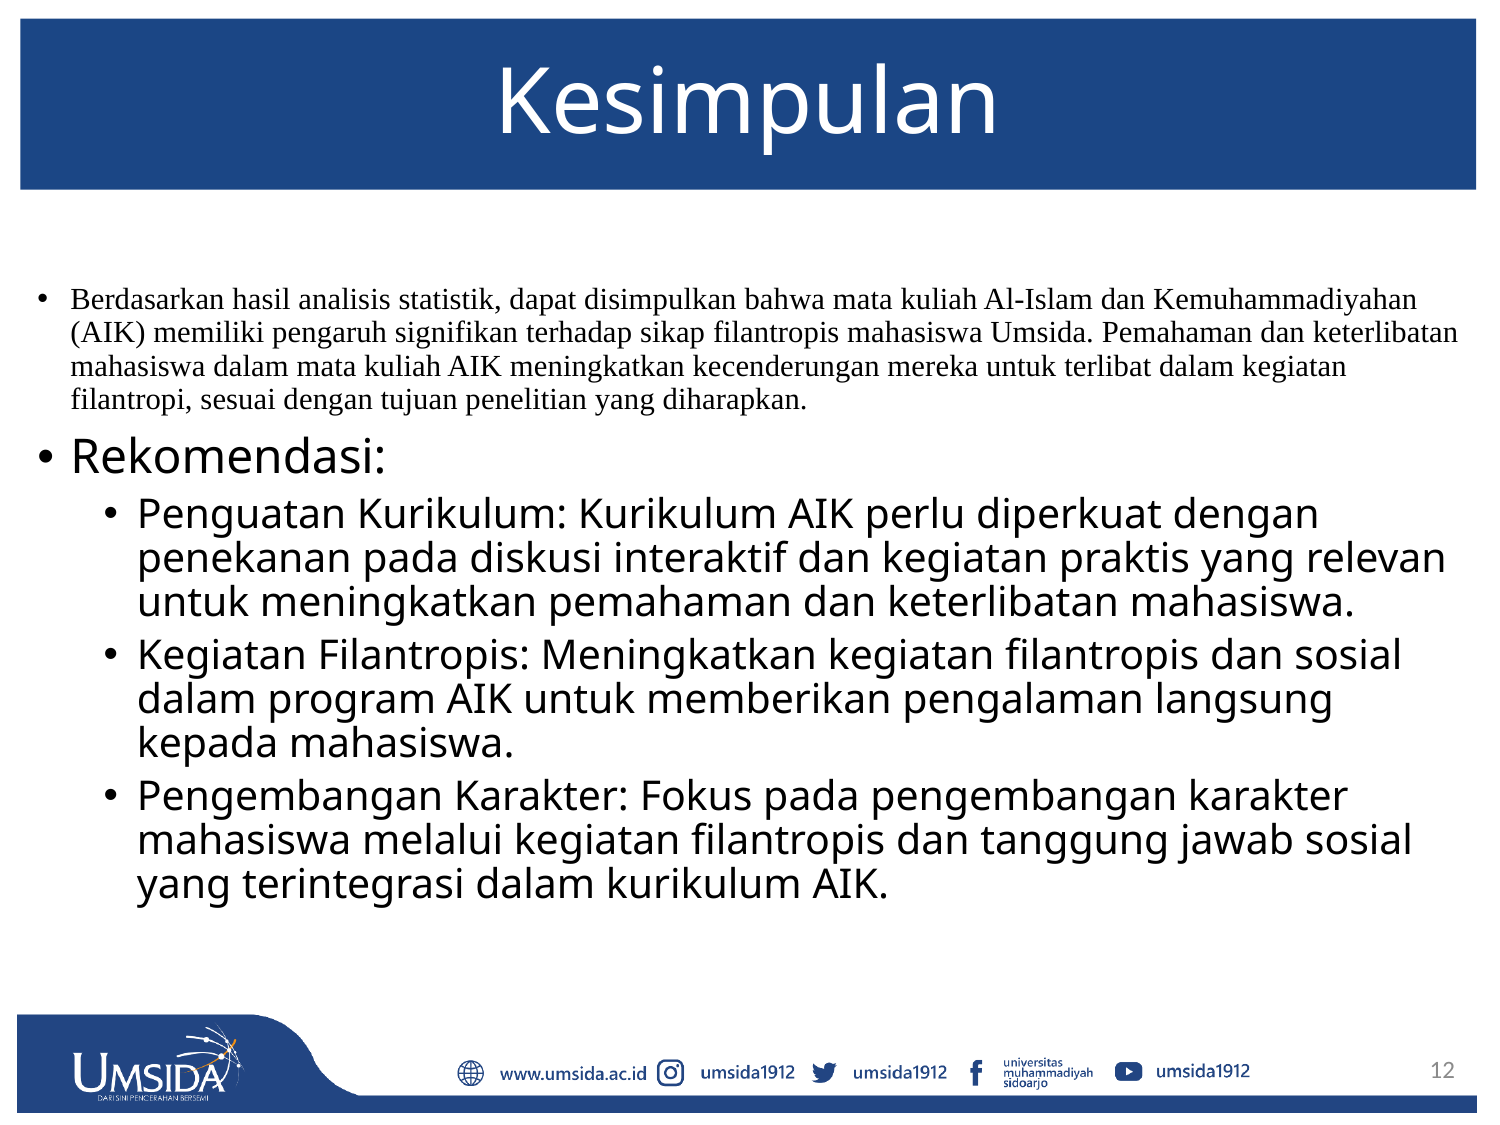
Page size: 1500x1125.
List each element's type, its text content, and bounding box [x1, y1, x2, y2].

list Berdasarkan hasil analisis statistik, dapat disimpulkan bahwa mata kuliah Al-Islam dan Kemuhammadiyahan (AIK) memiliki pengaruh signifikan terhadap sikap filantropis mahasiswa Umsida. Pemahaman dan keterlibatan mahasiswa dalam mata kuliah AIK meningkatkan kecenderungan mereka untuk terlibat dalam kegiatan filantropi, sesuai dengan tujuan penelitian yang diharapkan. Rekomendasi: Penguatan Kurikulum: Kurikulum AIK perlu diperkuat dengan penekanan pada diskusi interaktif dan kegiatan praktis yang relevan untuk meningkatkan pemahaman dan keterlibatan mahasiswa. Kegiatan Filantropis: Meningkatkan kegiatan filantropis dan sosial dalam program AIK untuk memberikan pengalaman langsung kepada mahasiswa. Pengembangan Karakter: Fokus pada pengembangan karakter mahasiswa melalui kegiatan filantropis dan tanggung jawab sosial yang terintegrasi dalam kurikulum AIK. [22, 275, 1478, 963]
title Kesimpulan [20, 18, 1477, 190]
picture [17, 18, 1477, 1113]
